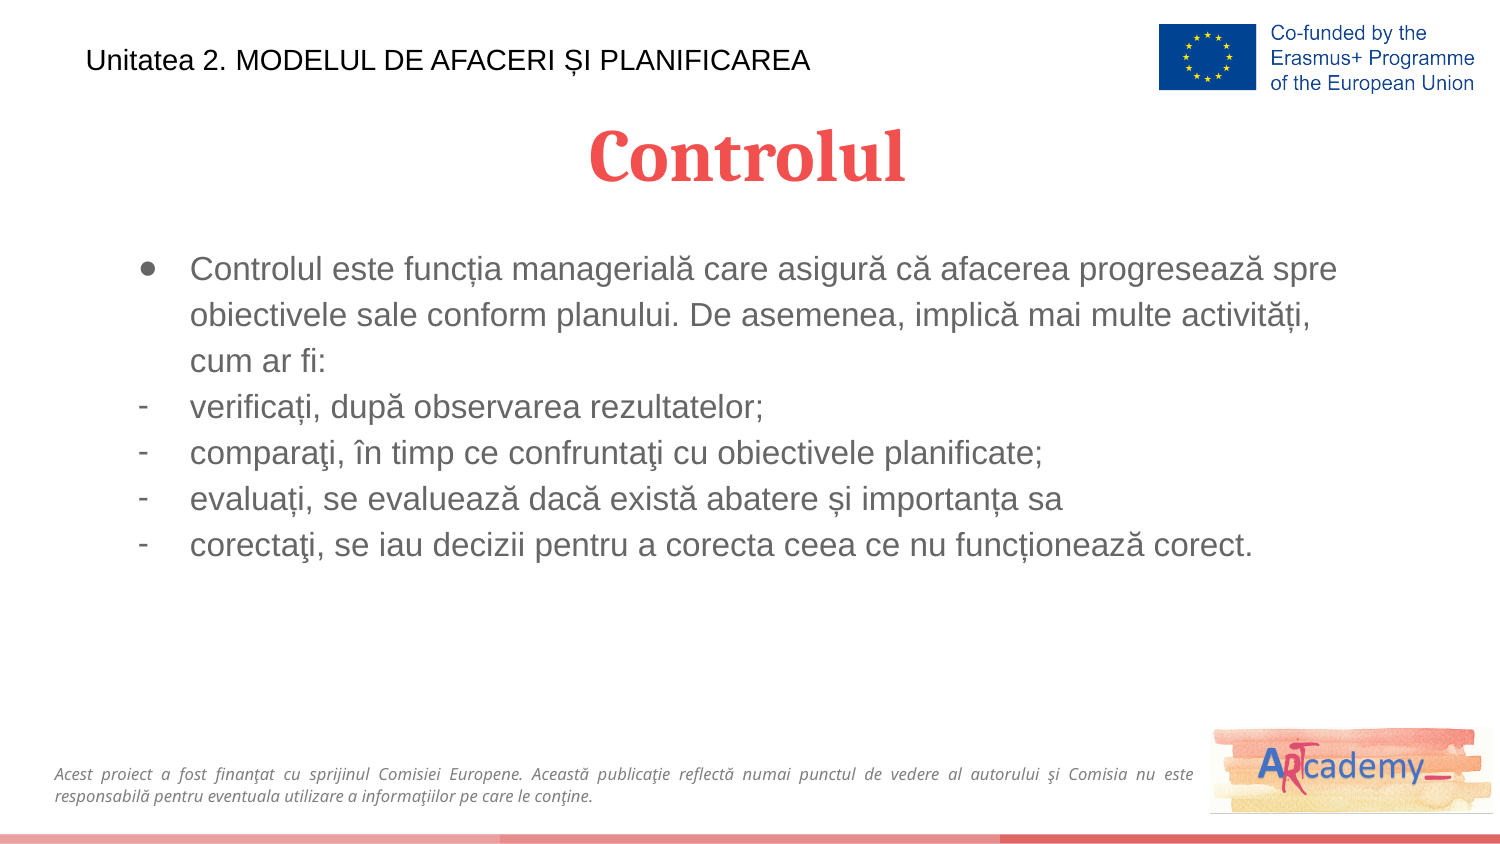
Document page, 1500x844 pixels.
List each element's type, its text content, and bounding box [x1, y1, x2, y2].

text_box Acest proiect a fost finanţat cu sprijinul Comisiei Europene. Această publicaţie reflectă numai punctul de vedere al autorului şi Comisia nu este responsabilă pentru eventuala utilizare a informaţiilor pe care le conţine. [39, 754, 1205, 808]
list Controlul este funcția managerială care asigură că afacerea progresează spre obiectivele sale conform planului. De asemenea, implică mai multe activități, cum ar fi: verificați, după observarea rezultatelor; comparaţi, în timp ce confruntaţi cu obiectivele planificate; evaluați, se evaluează dacă există abatere și importanța sa corectaţi, se iau decizii pentru a corecta ceea ce nu funcționează corect. [99, 226, 1362, 739]
text_box Unitatea 2. MODELUL DE AFACERI ȘI PLANIFICAREA [70, 33, 867, 84]
title Controlul [39, 99, 1474, 212]
picture [1158, 24, 1474, 94]
picture [1210, 709, 1493, 844]
